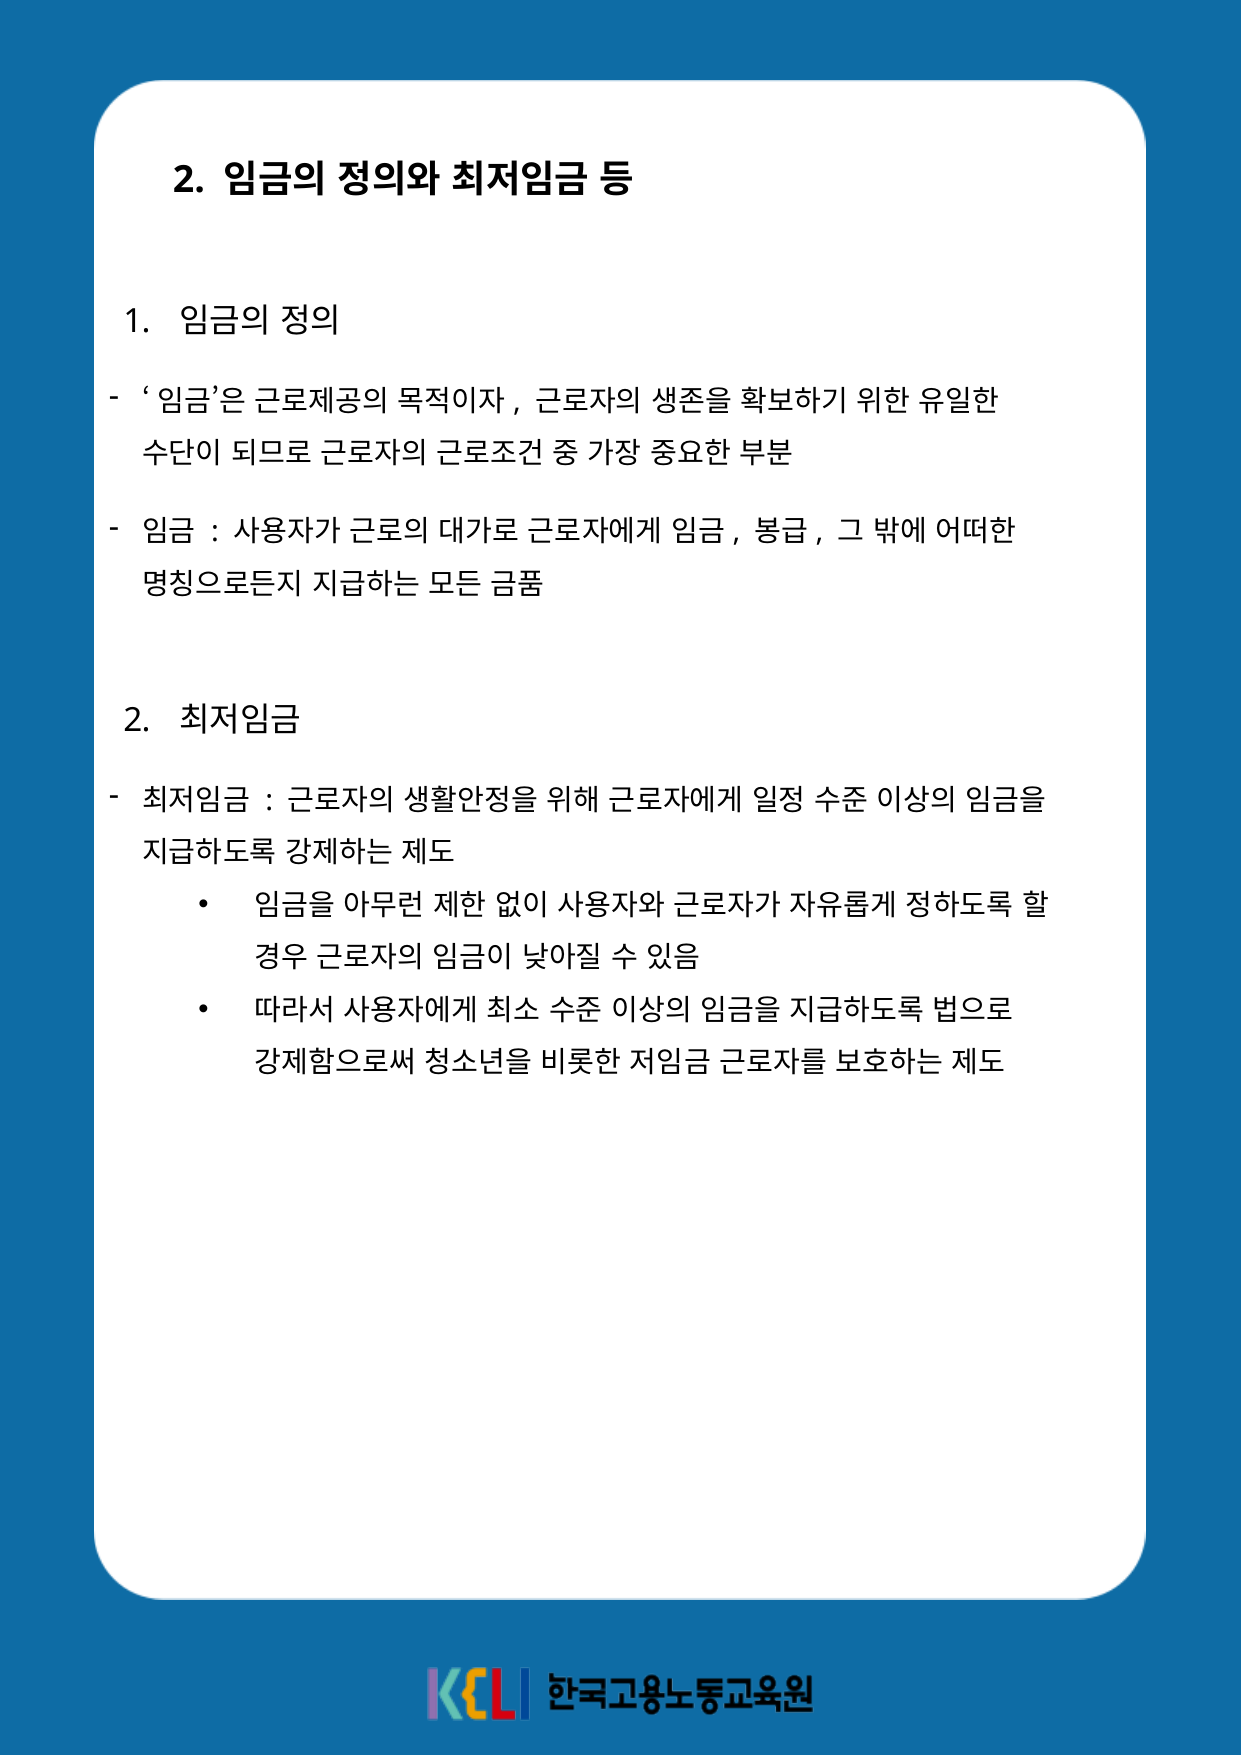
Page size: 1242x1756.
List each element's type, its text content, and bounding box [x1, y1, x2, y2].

picture [0, 0, 1241, 1755]
text_box 2. 임금의 정의와 최저임금 등 [170, 152, 1144, 200]
text_box 임금의 정의 ‘임금’은 근로제공의 목적이자, 근로자의 생존을 확보하기 위한 유일한 수단이 되므로 근로자의 근로조건 중 가장 중요한 부분 임금 : 사용자가 근로의 대가로 근로자에게 임금, 봉급, 그 밖에 어떠한 명칭으로든지 지급하는 모든 금품 최저임금 최저임금 : 근로자의 생활안정을 위해 근로자에게 일정 수준 이상의 임금을 지급하도록 강제하는 제도 임금을 아무런 제한 없이 사용자와 근로자가 자유롭게 정하도록 할 경우 근로자의 임금이 낮아질 수 있음 따라서 사용자에게 최소 수준 이상의 임금을 지급하도록 법으로 강제함으로써 청소년을 비롯한 저임금 근로자를 보호하는 제도 [95, 277, 1109, 1079]
